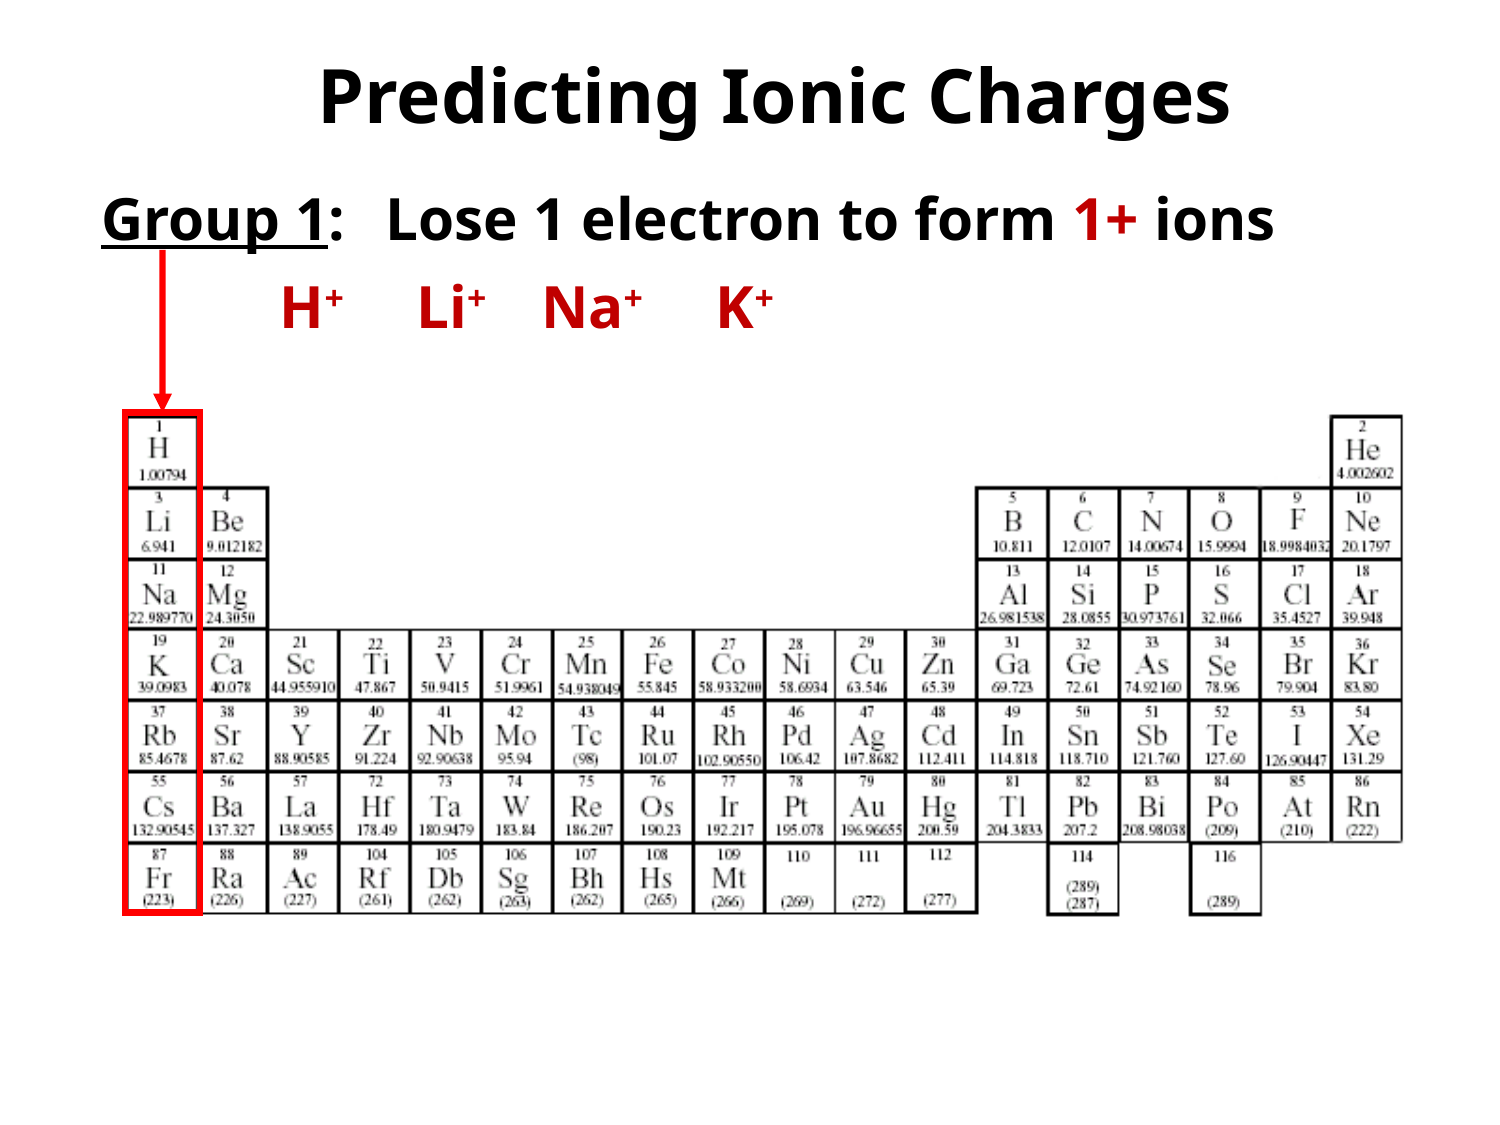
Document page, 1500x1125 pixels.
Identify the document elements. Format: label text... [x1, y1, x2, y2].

text_box K+ [701, 262, 789, 348]
text_box H+ [265, 262, 359, 348]
text_box Li+ [401, 262, 502, 348]
text_box Na+ [526, 262, 658, 348]
picture [99, 387, 1436, 943]
text_box Lose 1 electron to form 1+ ions [370, 174, 1291, 260]
text_box Group 1: [86, 174, 360, 260]
title Predicting Ionic Charges [137, 37, 1413, 151]
